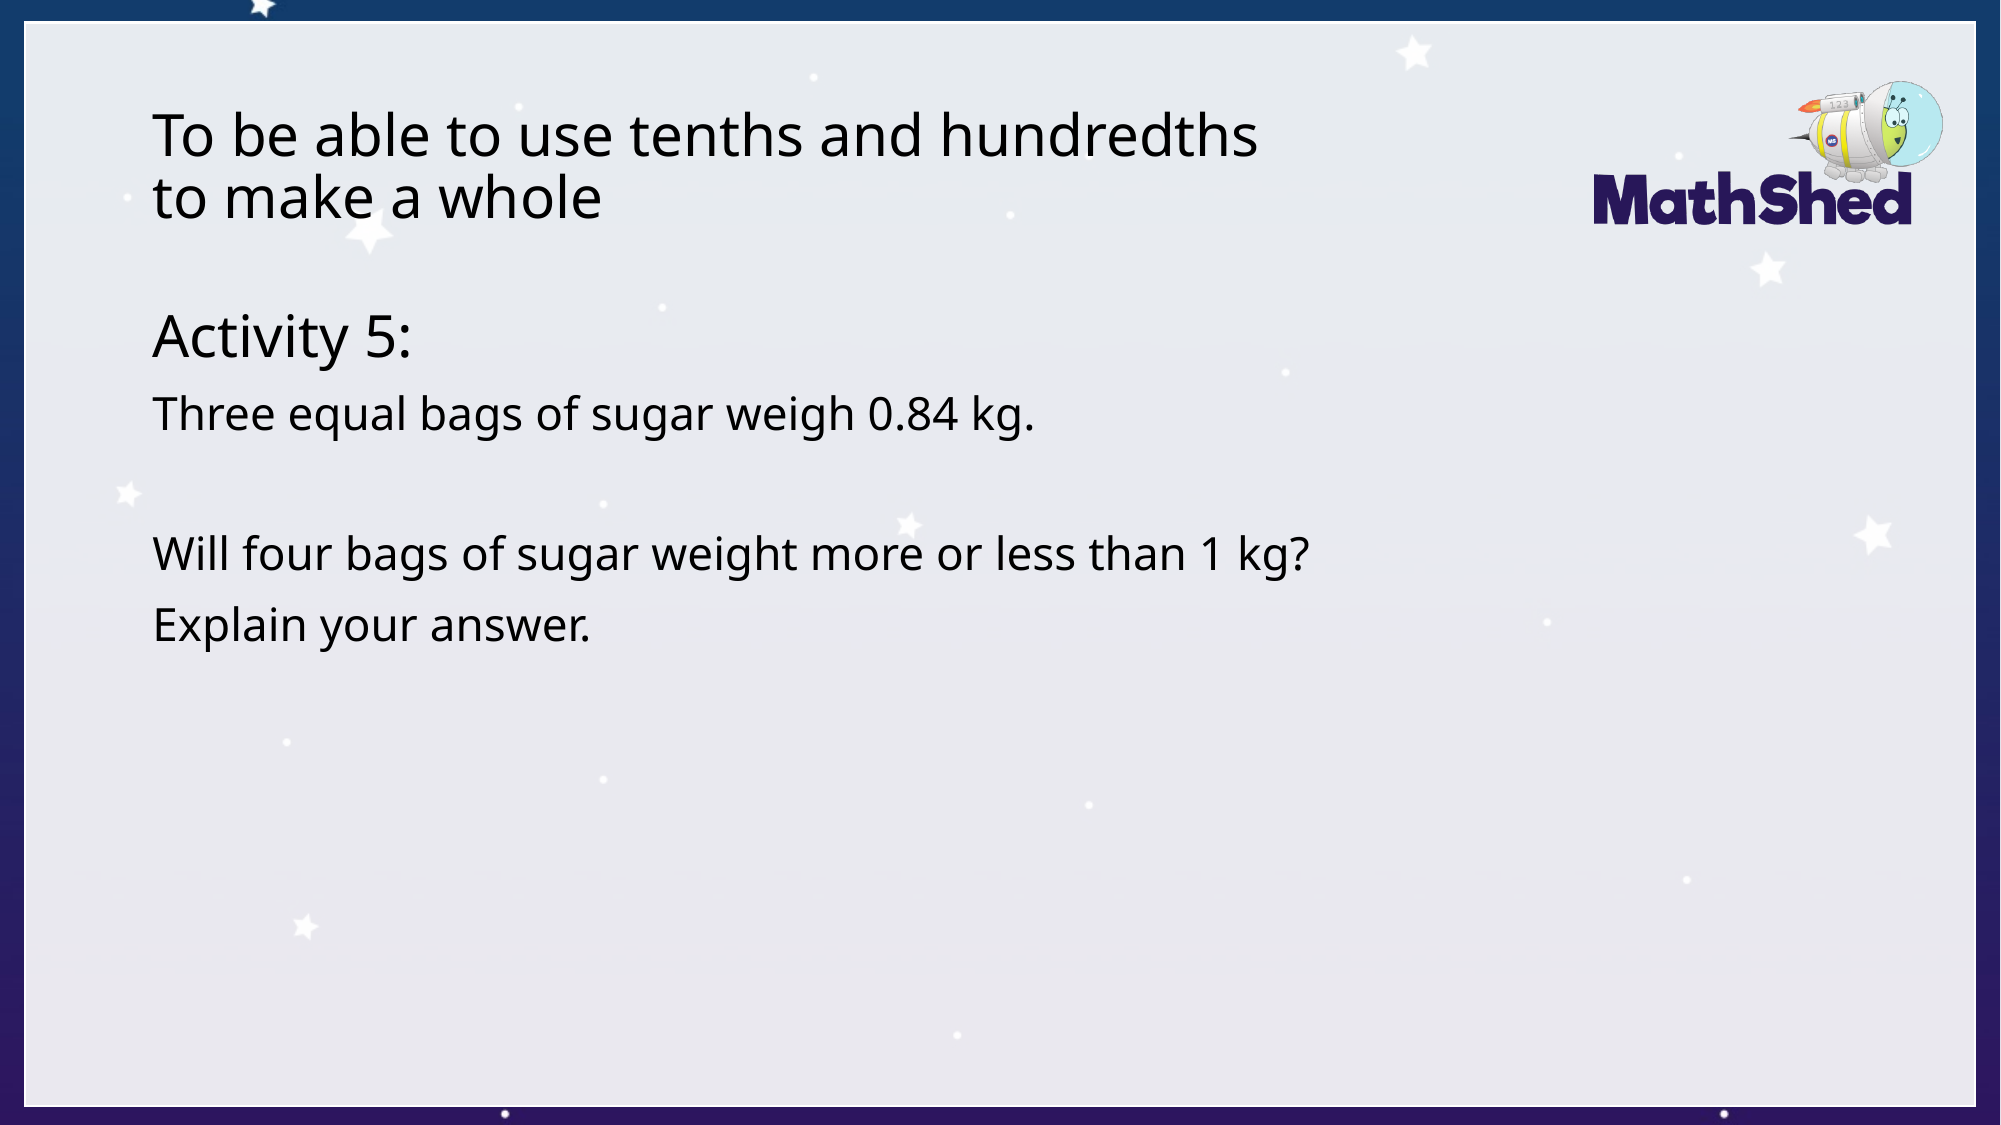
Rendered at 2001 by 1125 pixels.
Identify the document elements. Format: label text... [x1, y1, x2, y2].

list Activity 5: Three equal bags of sugar weigh 0.84 kg. Will four bags of sugar weight more or less than 1 kg? Explain your answer. [137, 299, 1957, 1014]
title To be able to use tenths and hundredths to make a whole [137, 59, 1578, 278]
picture [0, 0, 2001, 1125]
